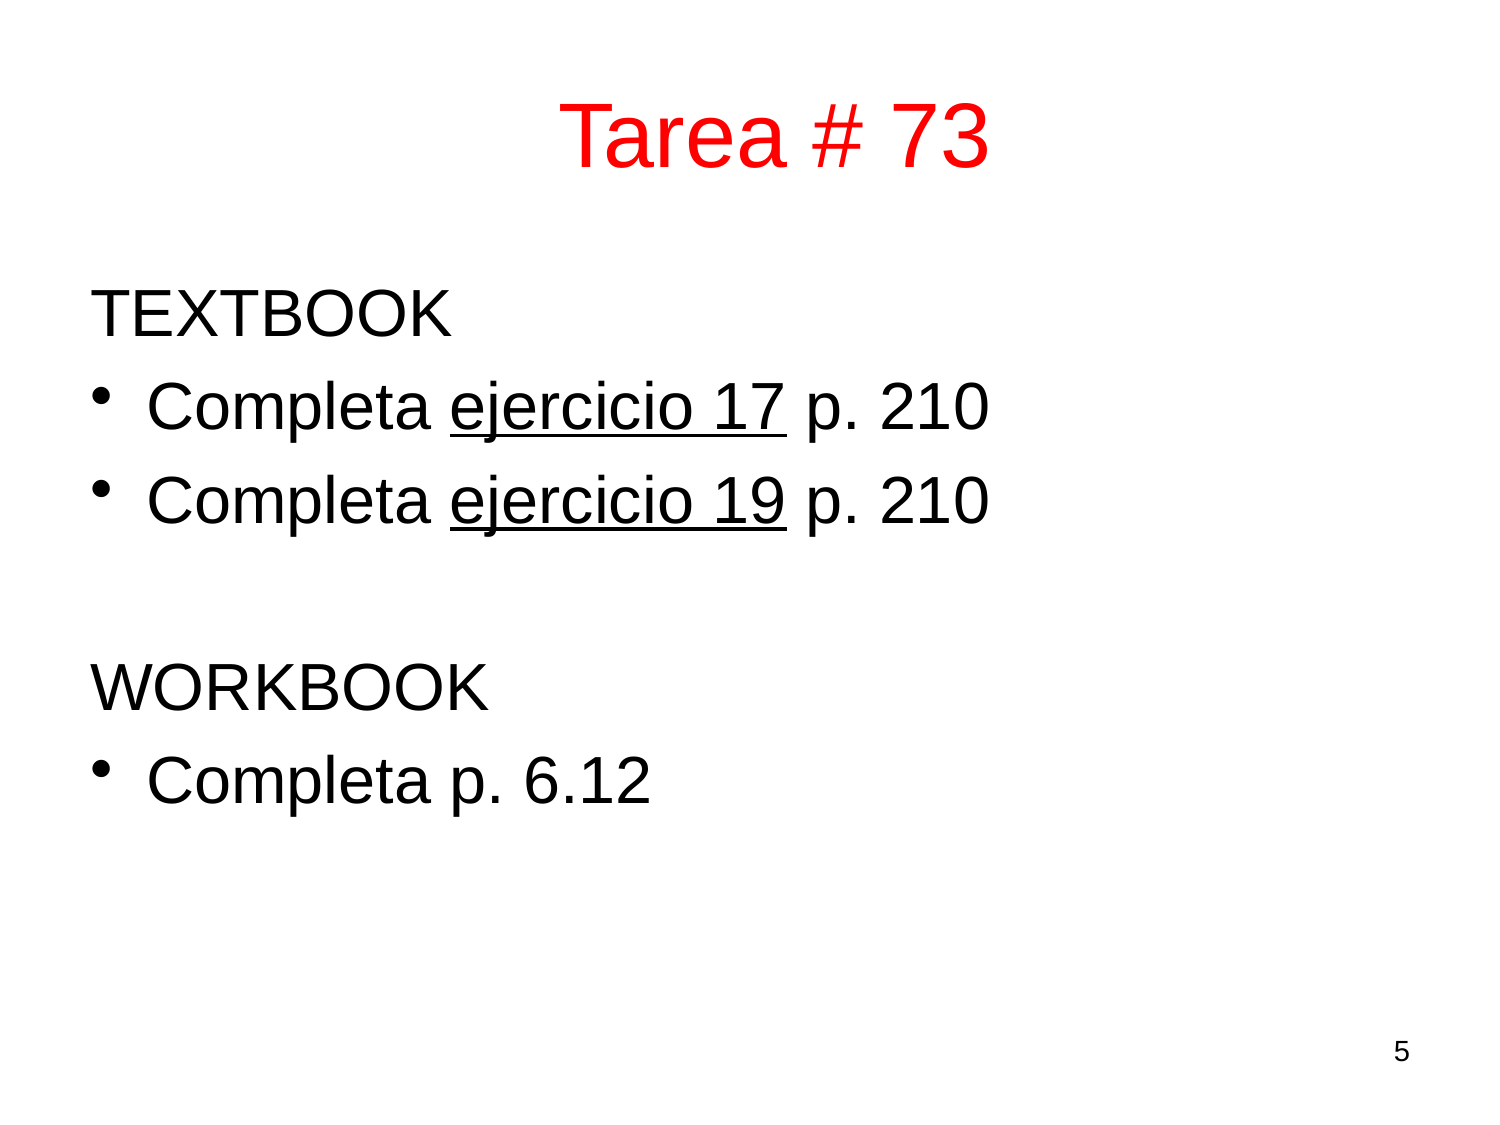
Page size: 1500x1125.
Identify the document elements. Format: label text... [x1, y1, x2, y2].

slide_number 5 [1074, 1024, 1425, 1103]
list TEXTBOOK Completa ejercicio 17 p. 210 Completa ejercicio 19 p. 210 WORKBOOK Completa p. 6.12 [75, 262, 1425, 1005]
text_box Tarea # 73 [99, 37, 1450, 225]
